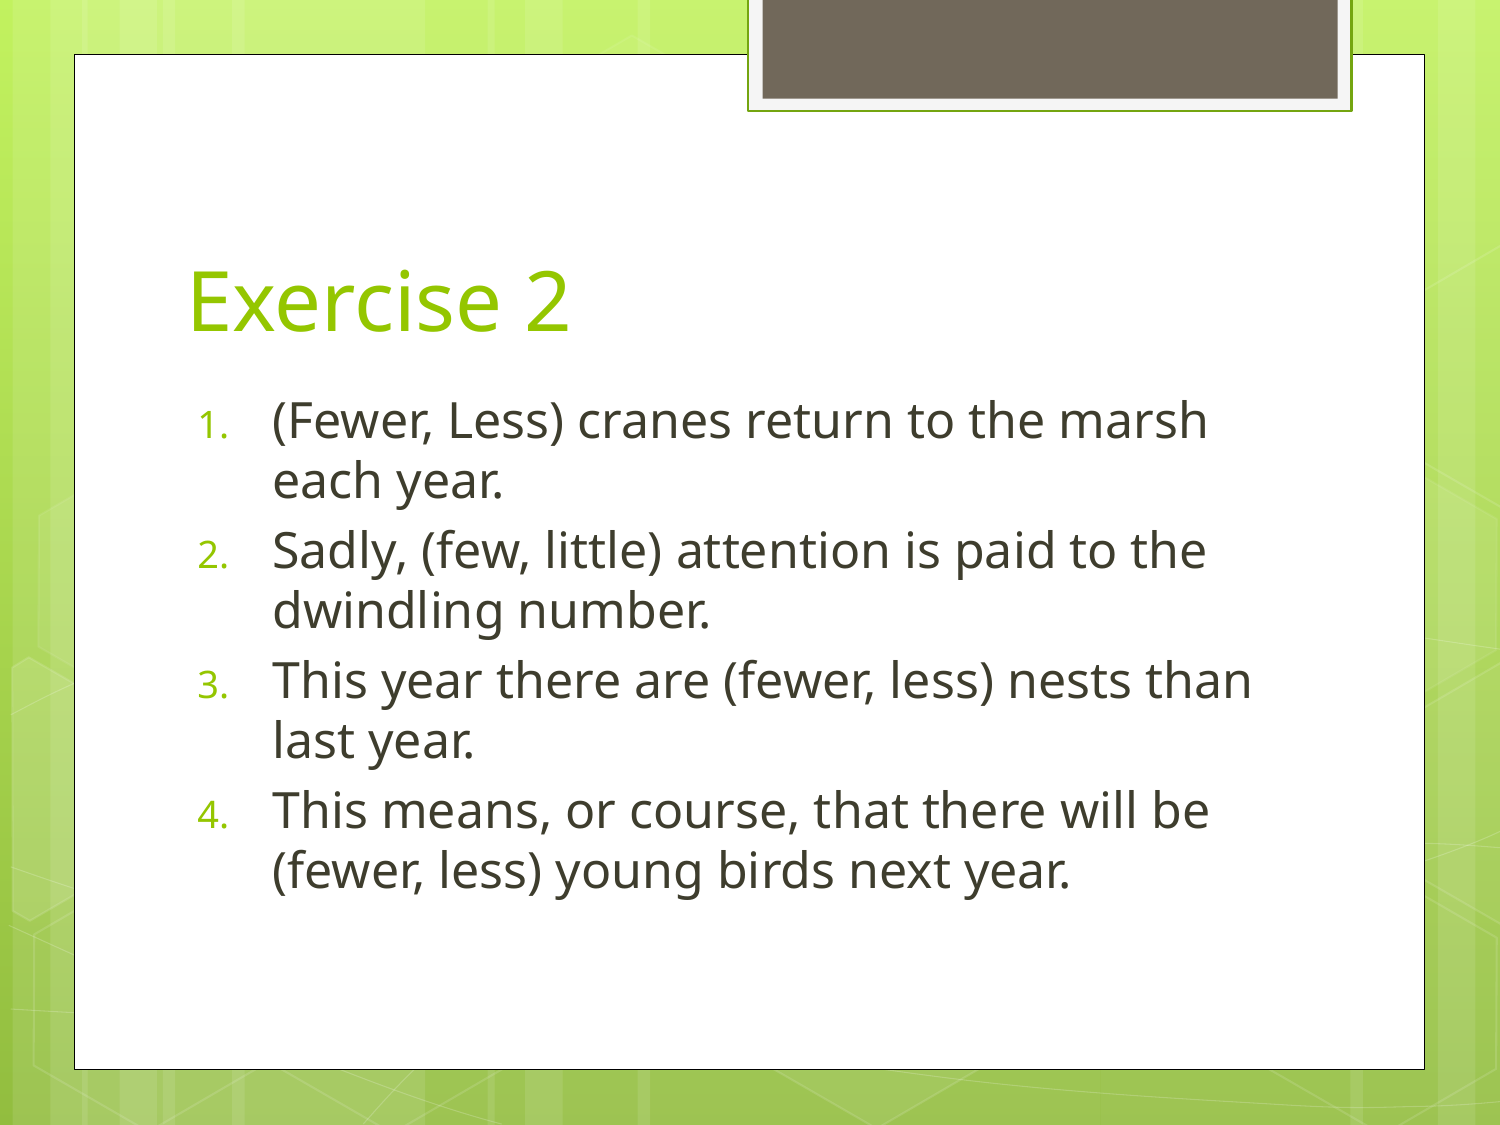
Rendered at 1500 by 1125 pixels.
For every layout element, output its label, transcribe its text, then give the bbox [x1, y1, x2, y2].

title Exercise 2 [171, 168, 1324, 357]
list (Fewer, Less) cranes return to the marsh each year. Sadly, (few, little) attention is paid to the dwindling number. This year there are (fewer, less) nests than last year. This means, or course, that there will be (fewer, less) young birds next year. [171, 381, 1283, 957]
